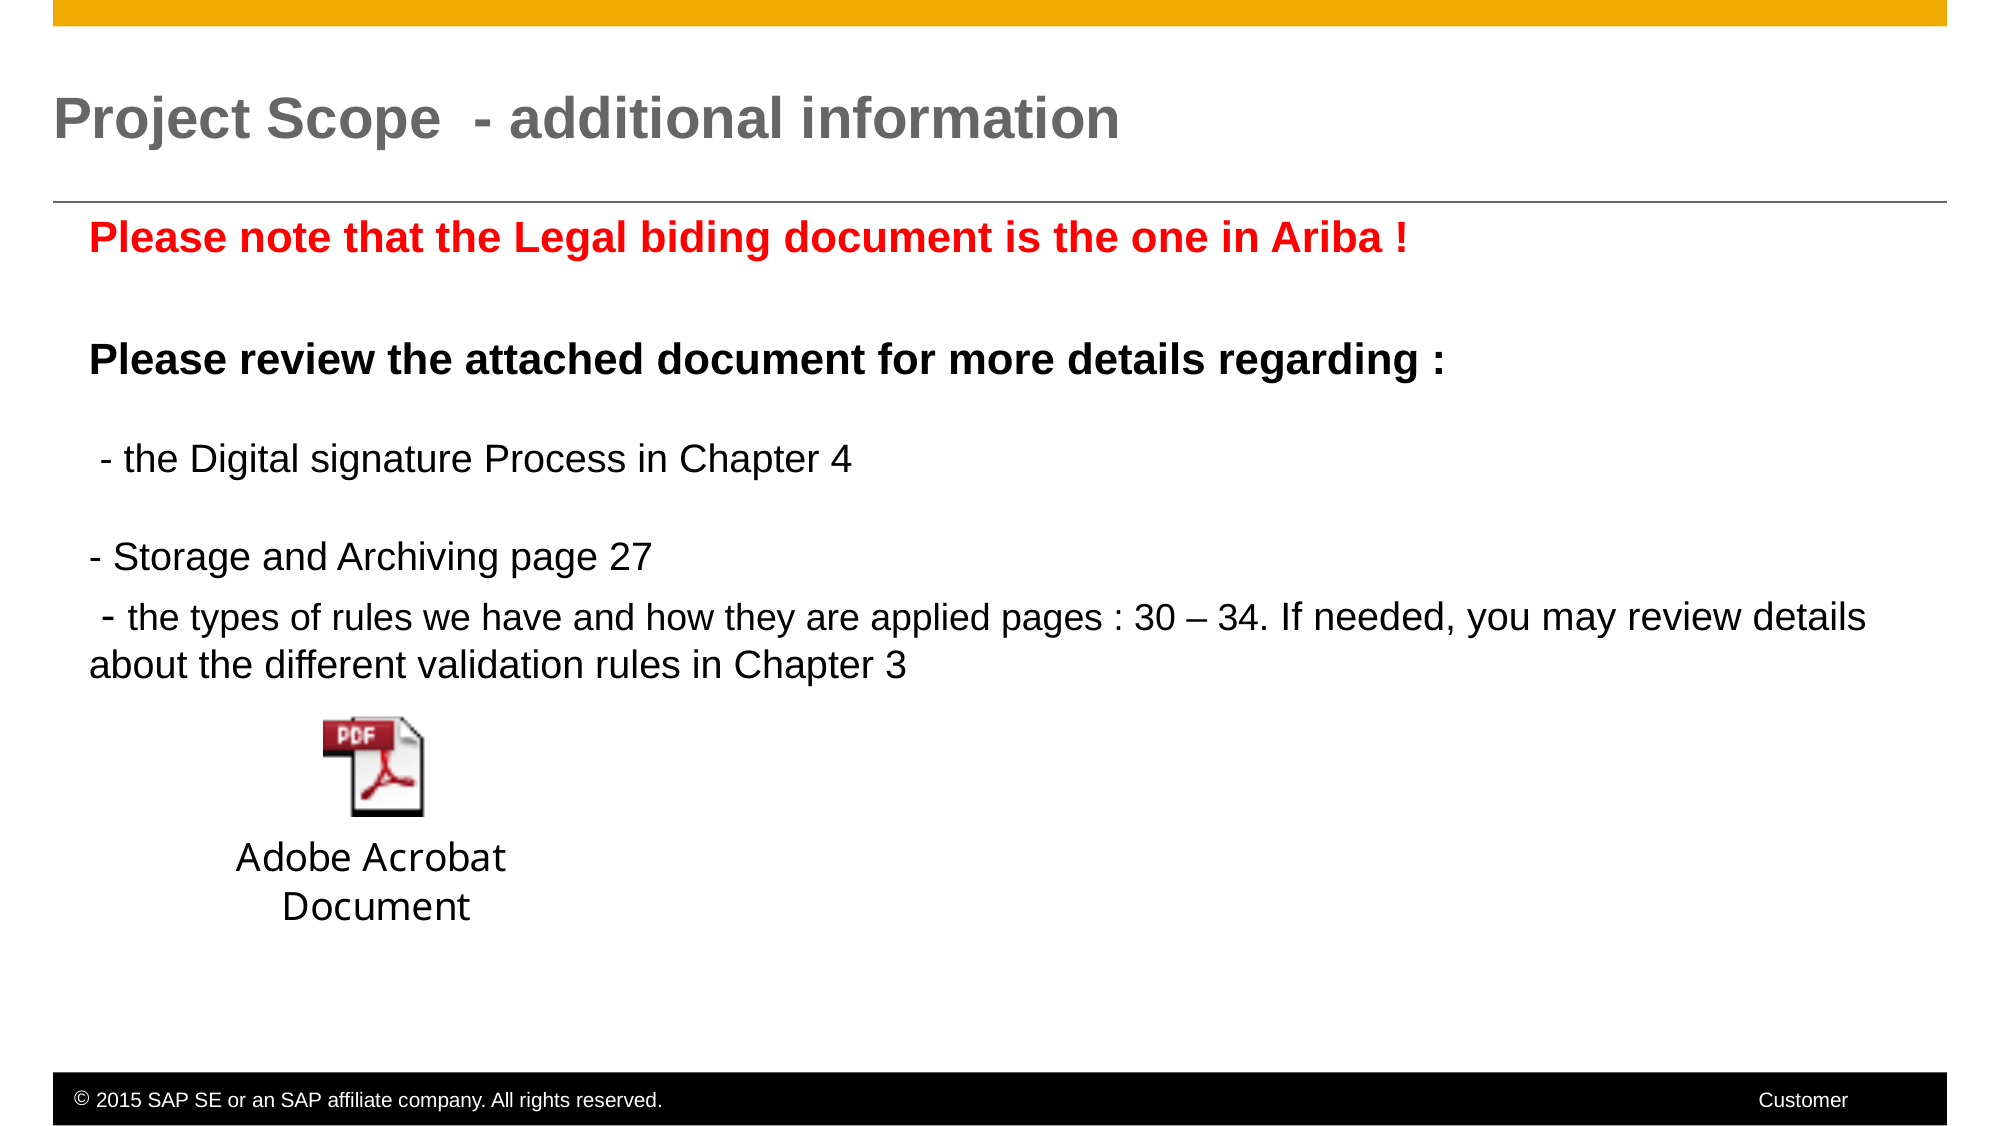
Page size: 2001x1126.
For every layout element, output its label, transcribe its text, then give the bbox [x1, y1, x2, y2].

title Project Scope - additional information [53, 53, 1947, 178]
list Please note that the Legal biding document is the one in Ariba ! Please review the attached document for more details regarding : - the Digital signature Process in Chapter 4 - Storage and Archiving page 27 - the types of rules we have and how they are applied pages : 30 – 34. If needed, you may review details about the different validation rules in Chapter 3 [70, 200, 1970, 1065]
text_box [219, 712, 532, 977]
